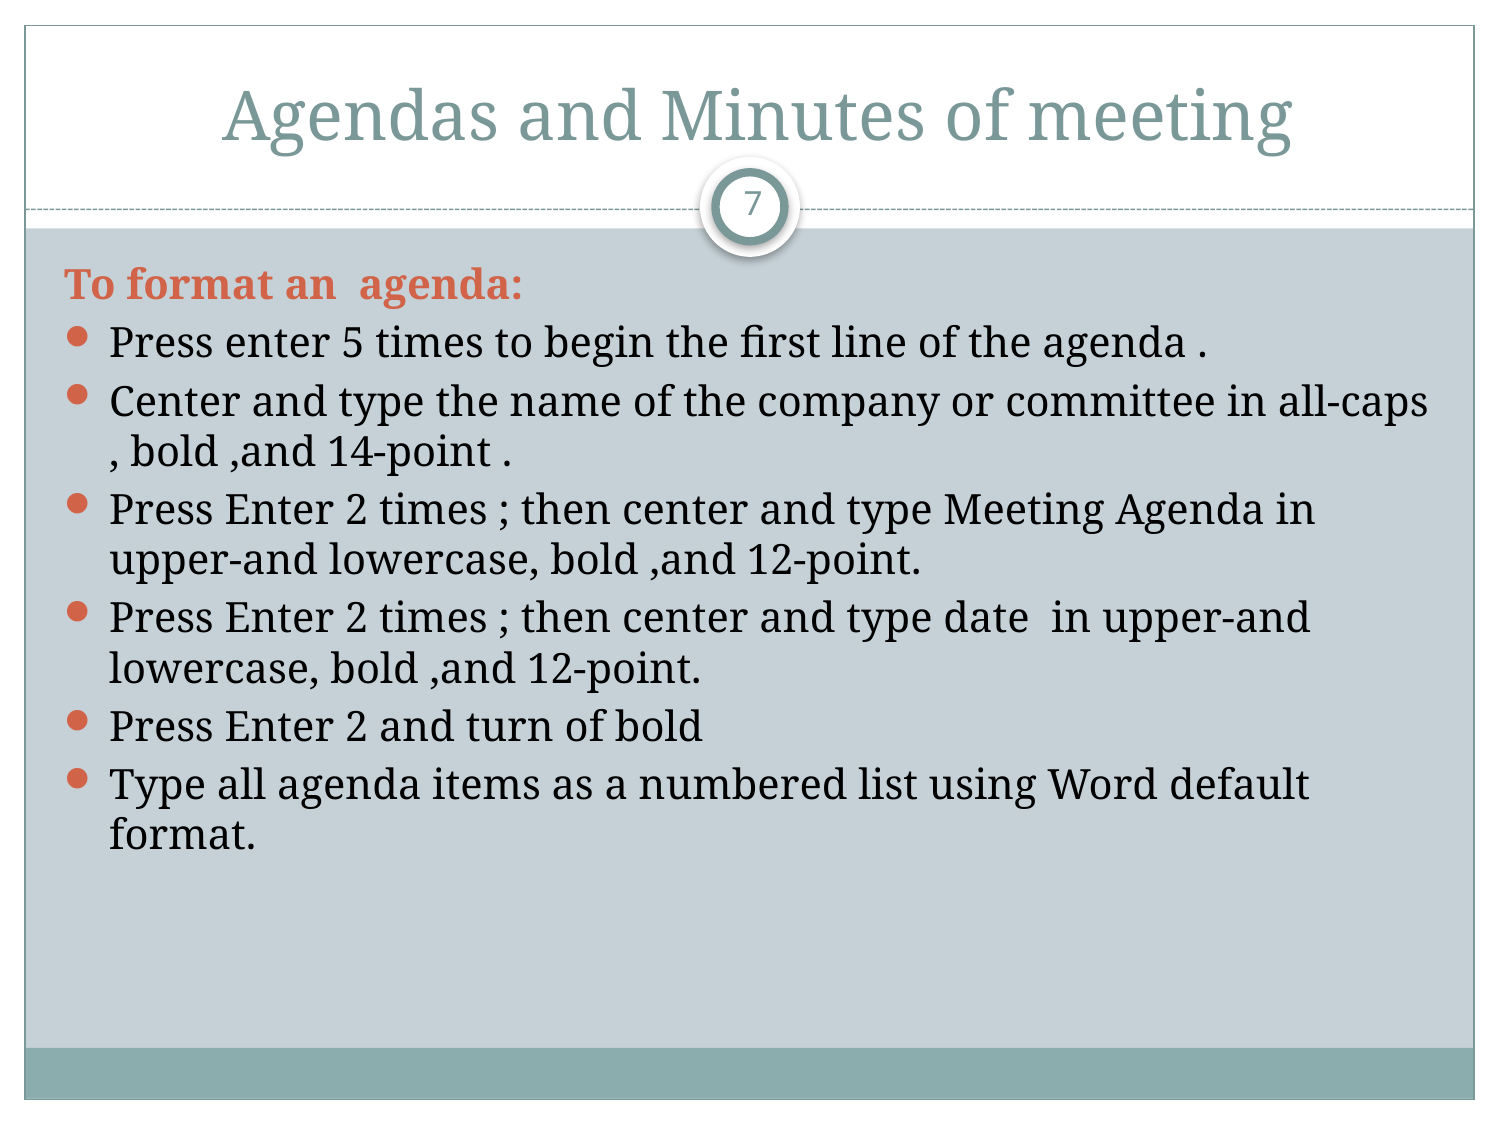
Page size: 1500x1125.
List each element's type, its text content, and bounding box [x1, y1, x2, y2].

title Agendas and Minutes of meeting [49, 37, 1450, 162]
slide_number 7 [715, 168, 791, 241]
list To format an agenda: Press enter 5 times to begin the first line of the agenda . Center and type the name of the company or committee in all-caps , bold ,and 14-point . Press Enter 2 times ; then center and type Meeting Agenda in upper-and lowercase, bold ,and 12-point. Press Enter 2 times ; then center and type date in upper-and lowercase, bold ,and 12-point. Press Enter 2 and turn of bold Type all agenda items as a numbered list using Word default format. [49, 250, 1445, 1001]
